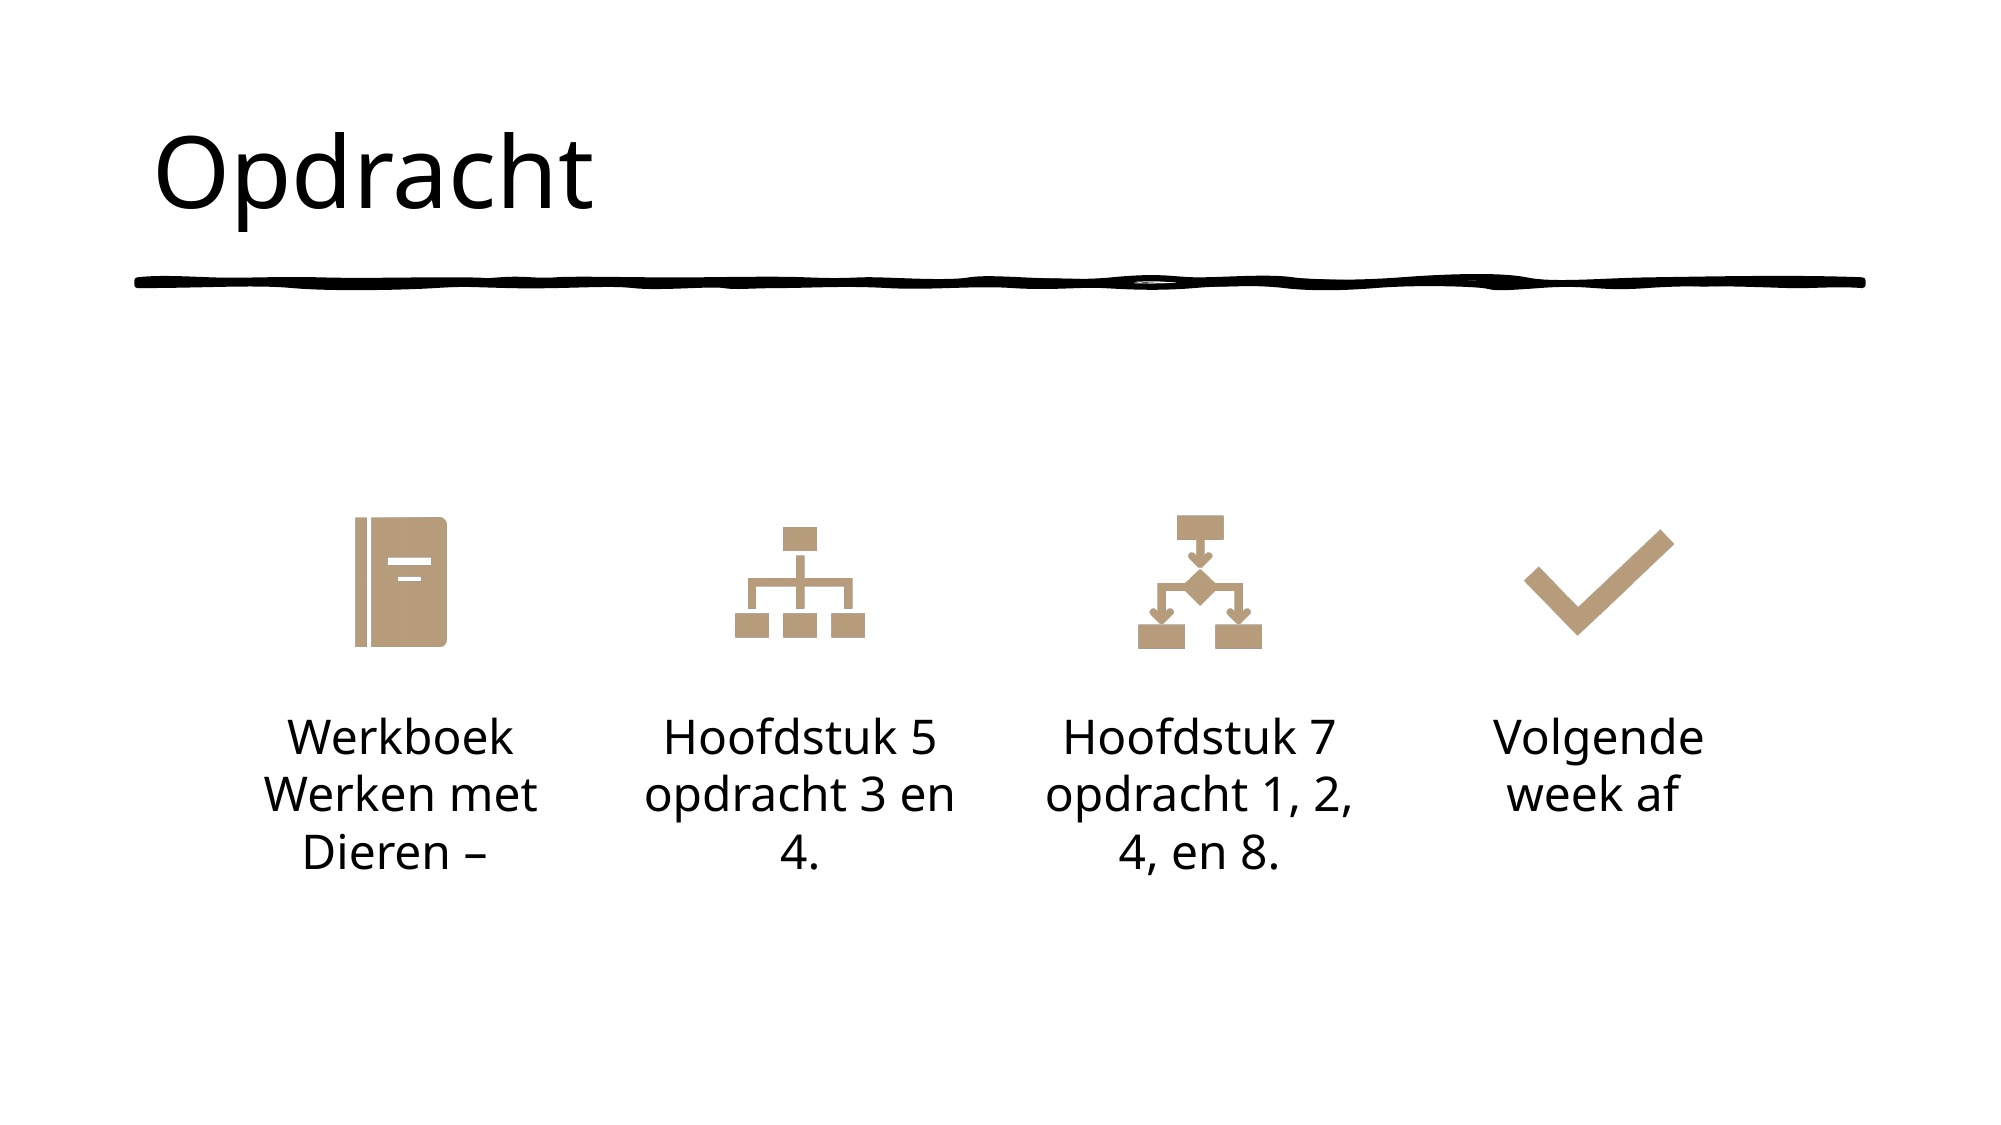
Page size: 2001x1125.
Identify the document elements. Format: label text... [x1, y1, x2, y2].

title Opdracht [137, 59, 1863, 278]
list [137, 316, 1863, 1014]
